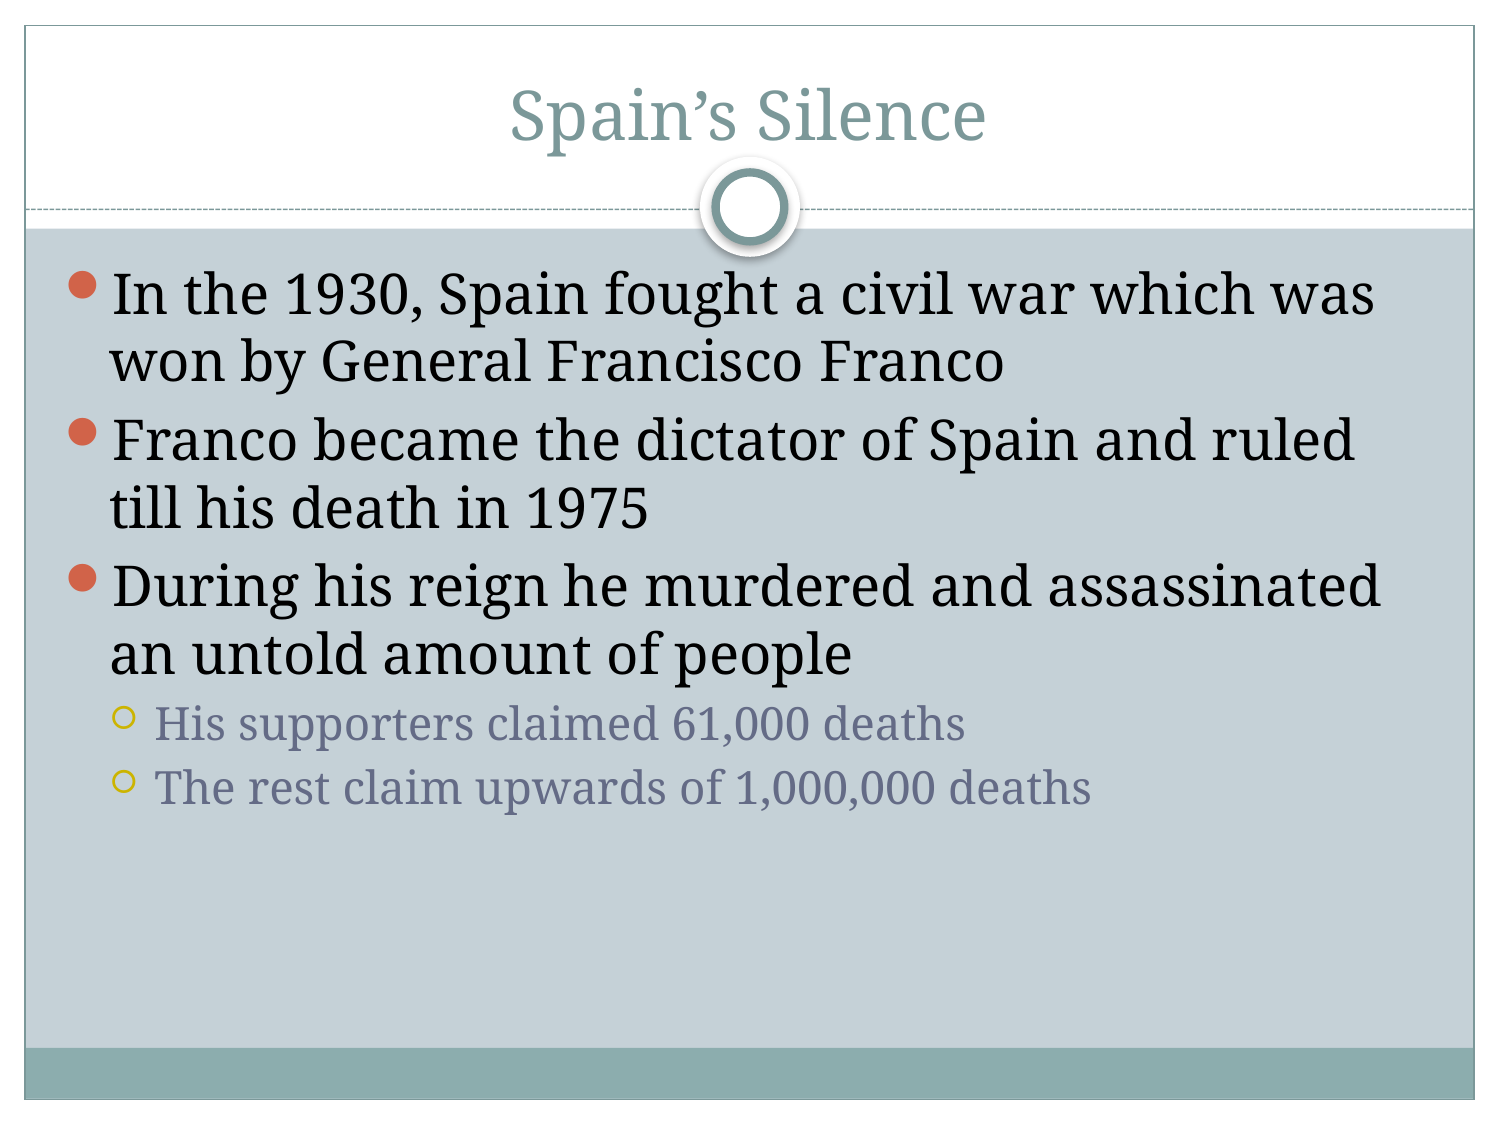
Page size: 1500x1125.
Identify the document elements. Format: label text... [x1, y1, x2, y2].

list In the 1930, Spain fought a civil war which was won by General Francisco Franco Franco became the dictator of Spain and ruled till his death in 1975 During his reign he murdered and assassinated an untold amount of people His supporters claimed 61,000 deaths The rest claim upwards of 1,000,000 deaths [49, 250, 1445, 1001]
title Spain’s Silence [49, 37, 1450, 162]
